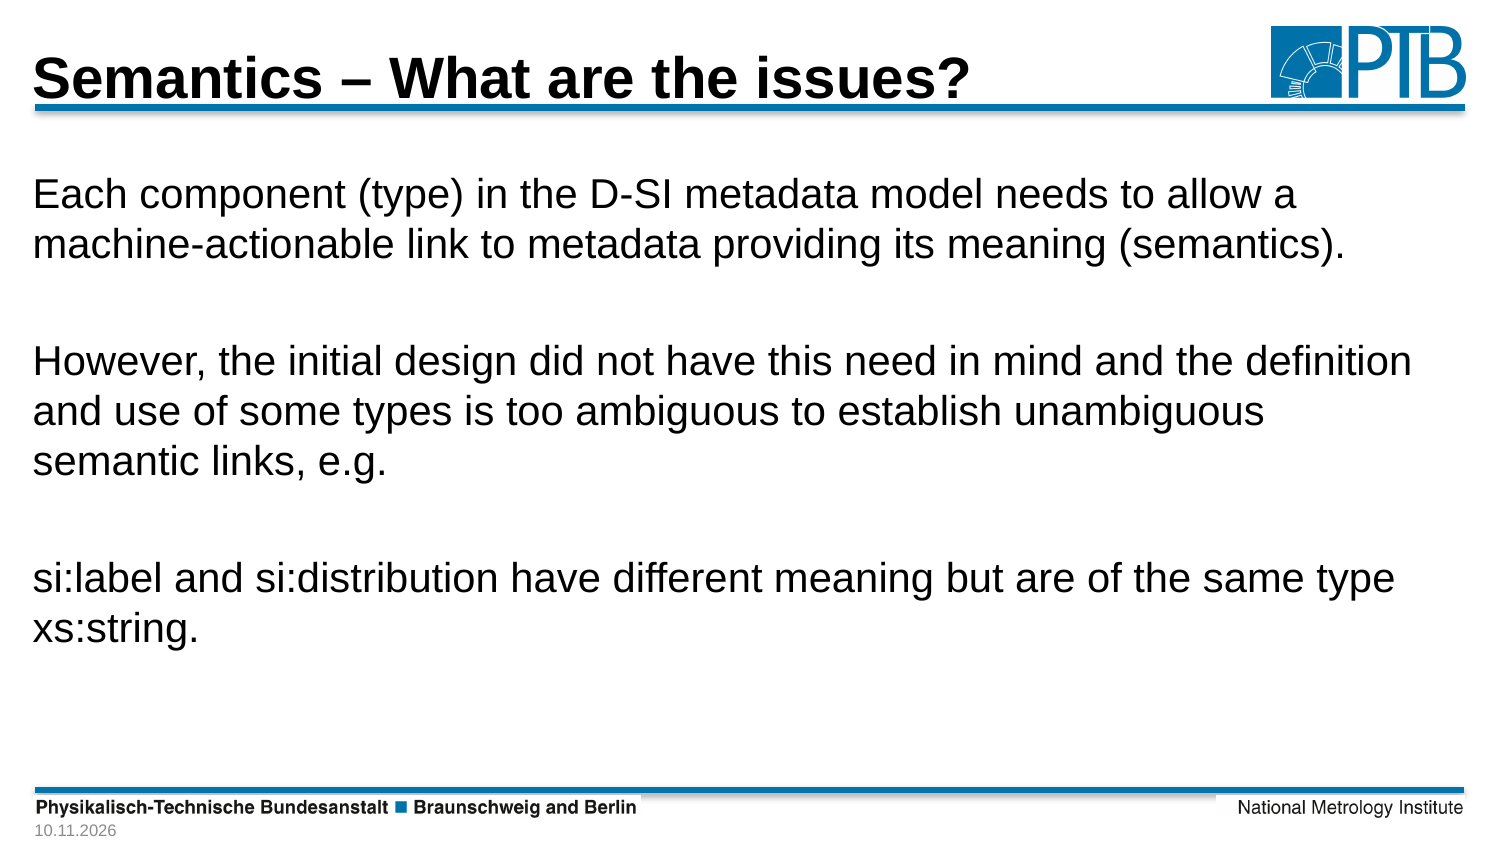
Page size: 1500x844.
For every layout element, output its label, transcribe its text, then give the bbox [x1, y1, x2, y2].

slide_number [19, 815, 669, 844]
title Semantics – What are the issues? [17, 26, 1459, 123]
list Each component (type) in the D-SI metadata model needs to allow a machine-actionable link to metadata providing its meaning (semantics). However, the initial design did not have this need in mind and the definition and use of some types is too ambiguous to establish unambiguous semantic links, e.g. si:label and si:distribution have different meaning but are of the same type xs:string. [17, 159, 1459, 780]
picture [1459, 80, 1467, 98]
picture [33, 795, 641, 815]
picture [1459, 26, 1467, 75]
picture [1216, 795, 1465, 819]
